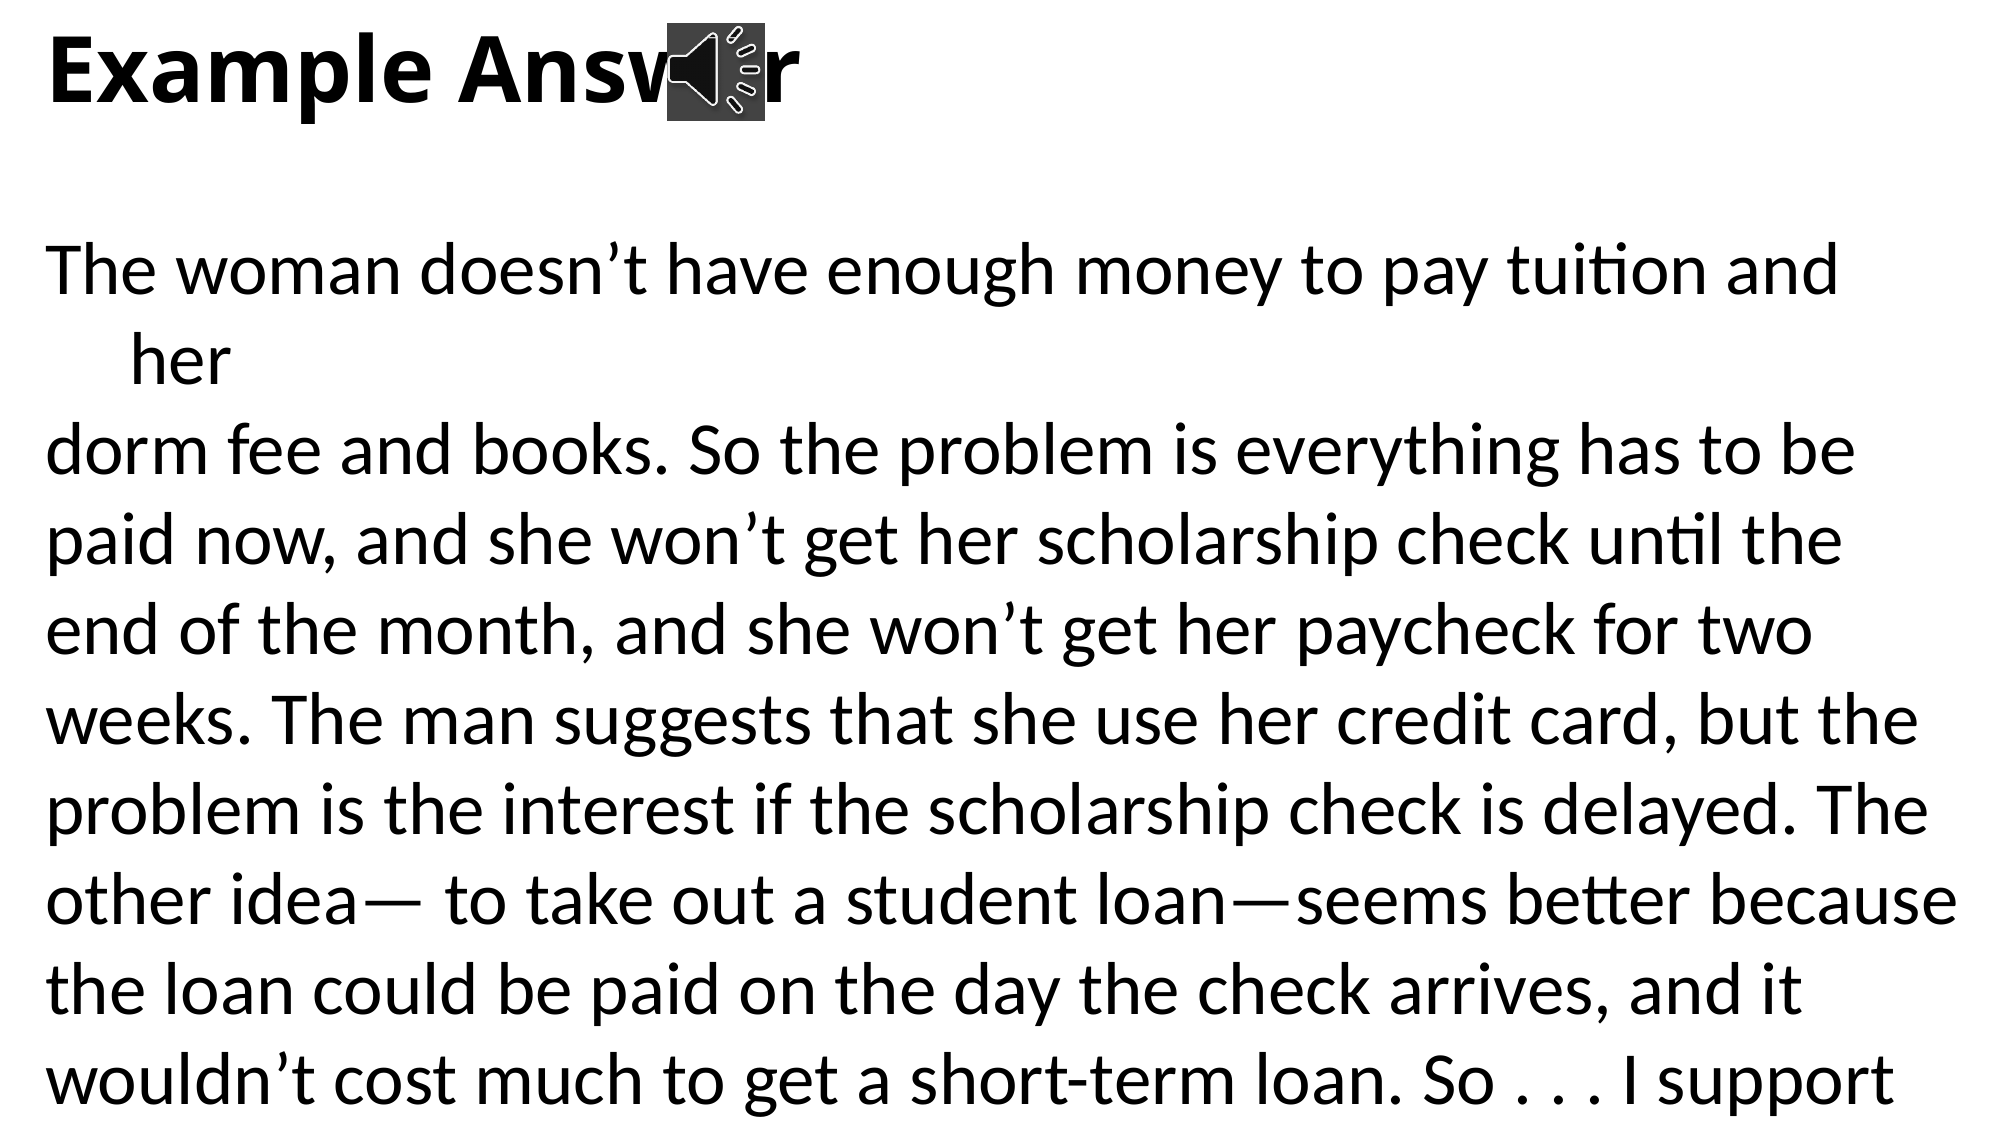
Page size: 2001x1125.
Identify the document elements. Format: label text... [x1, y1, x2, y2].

list The woman doesn’t have enough money to pay tuition and her dorm fee and books. So the problem is everything has to be paid now, and she won’t get her scholarship check until the end of the month, and she won’t get her paycheck for two weeks. The man suggests that she use her credit card, but the problem is the interest if the scholarship check is delayed. The other idea— to take out a student loan—seems better because the loan could be paid on the day the check arrives, and it wouldn’t cost much to get a short-term loan. So . . . I support applying for a student loan. [30, 211, 1978, 1093]
picture [666, 22, 767, 123]
title Example Answer [30, 1, 1863, 144]
